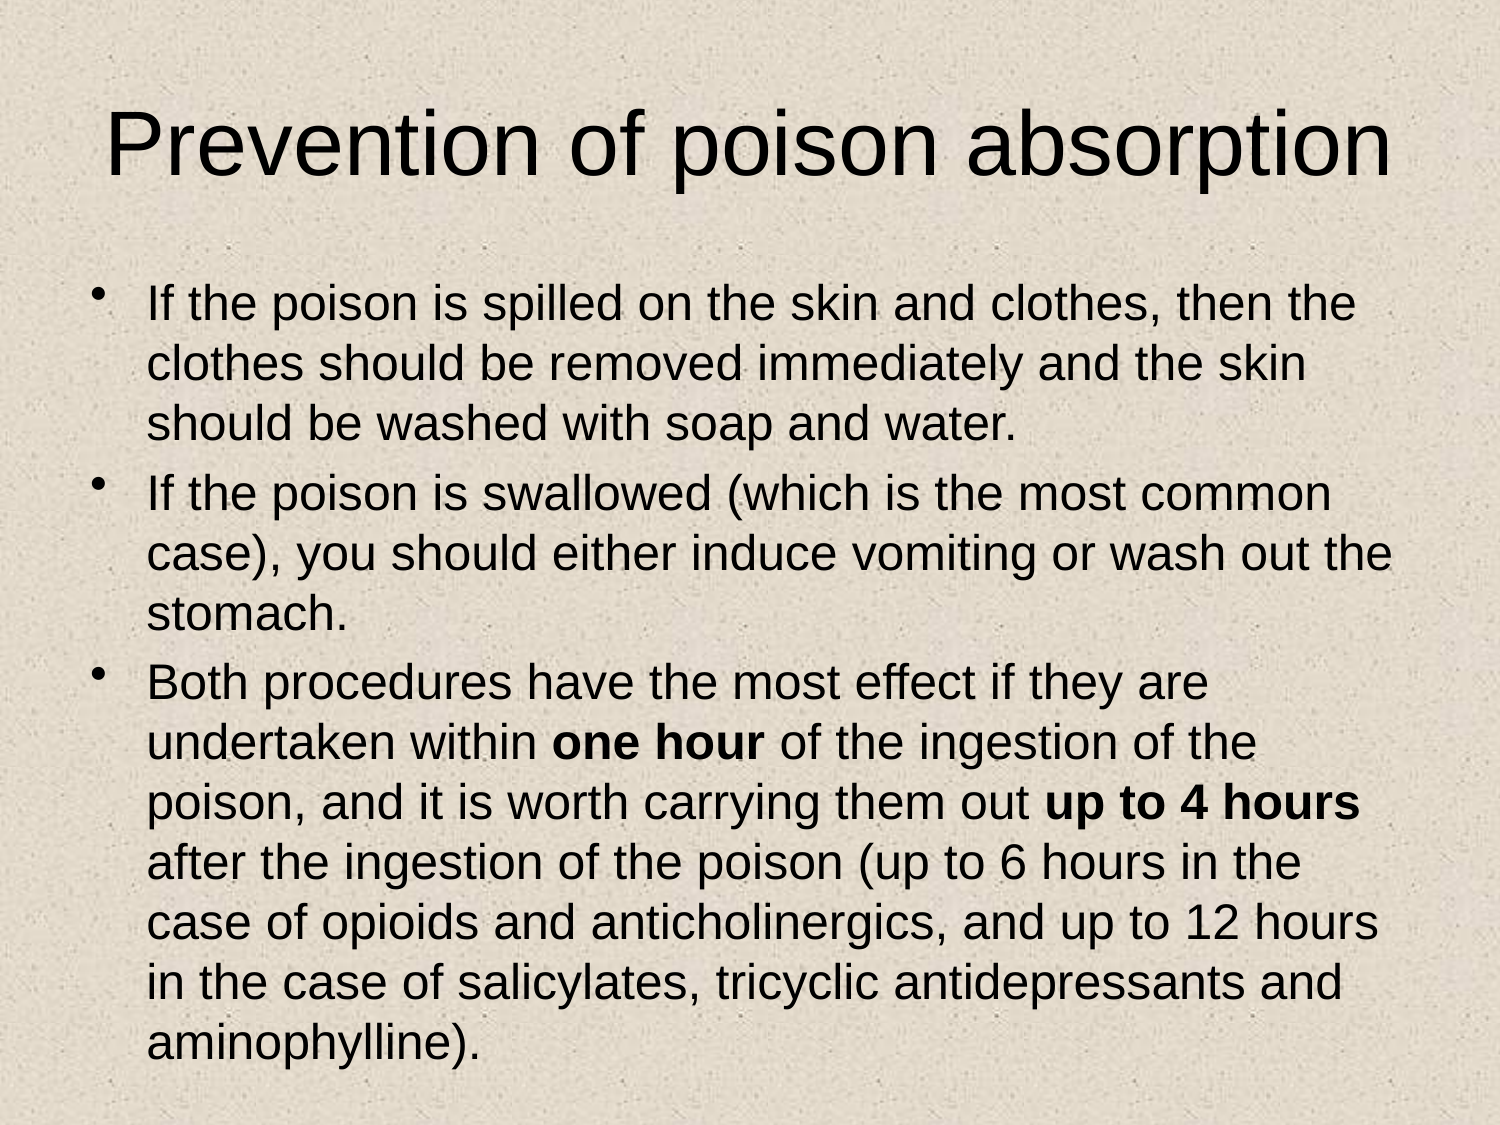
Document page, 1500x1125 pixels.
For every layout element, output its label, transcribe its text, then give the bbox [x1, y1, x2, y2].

list If the poison is spilled on the skin and clothes, then the clothes should be removed immediately and the skin should be washed with soap and water. If the poison is swallowed (which is the most common case), you should either induce vomiting or wash out the stomach. Both procedures have the most effect if they are undertaken within one hour of the ingestion of the poison, and it is worth carrying them out up to 4 hours after the ingestion of the poison (up to 6 hours in the case of opioids and anticholinergics, and up to 12 hours in the case of salicylates, tricyclic antidepressants and aminophylline). [75, 262, 1425, 1005]
title Prevention of poison absorption [75, 45, 1425, 233]
picture [0, 0, 1500, 1125]
